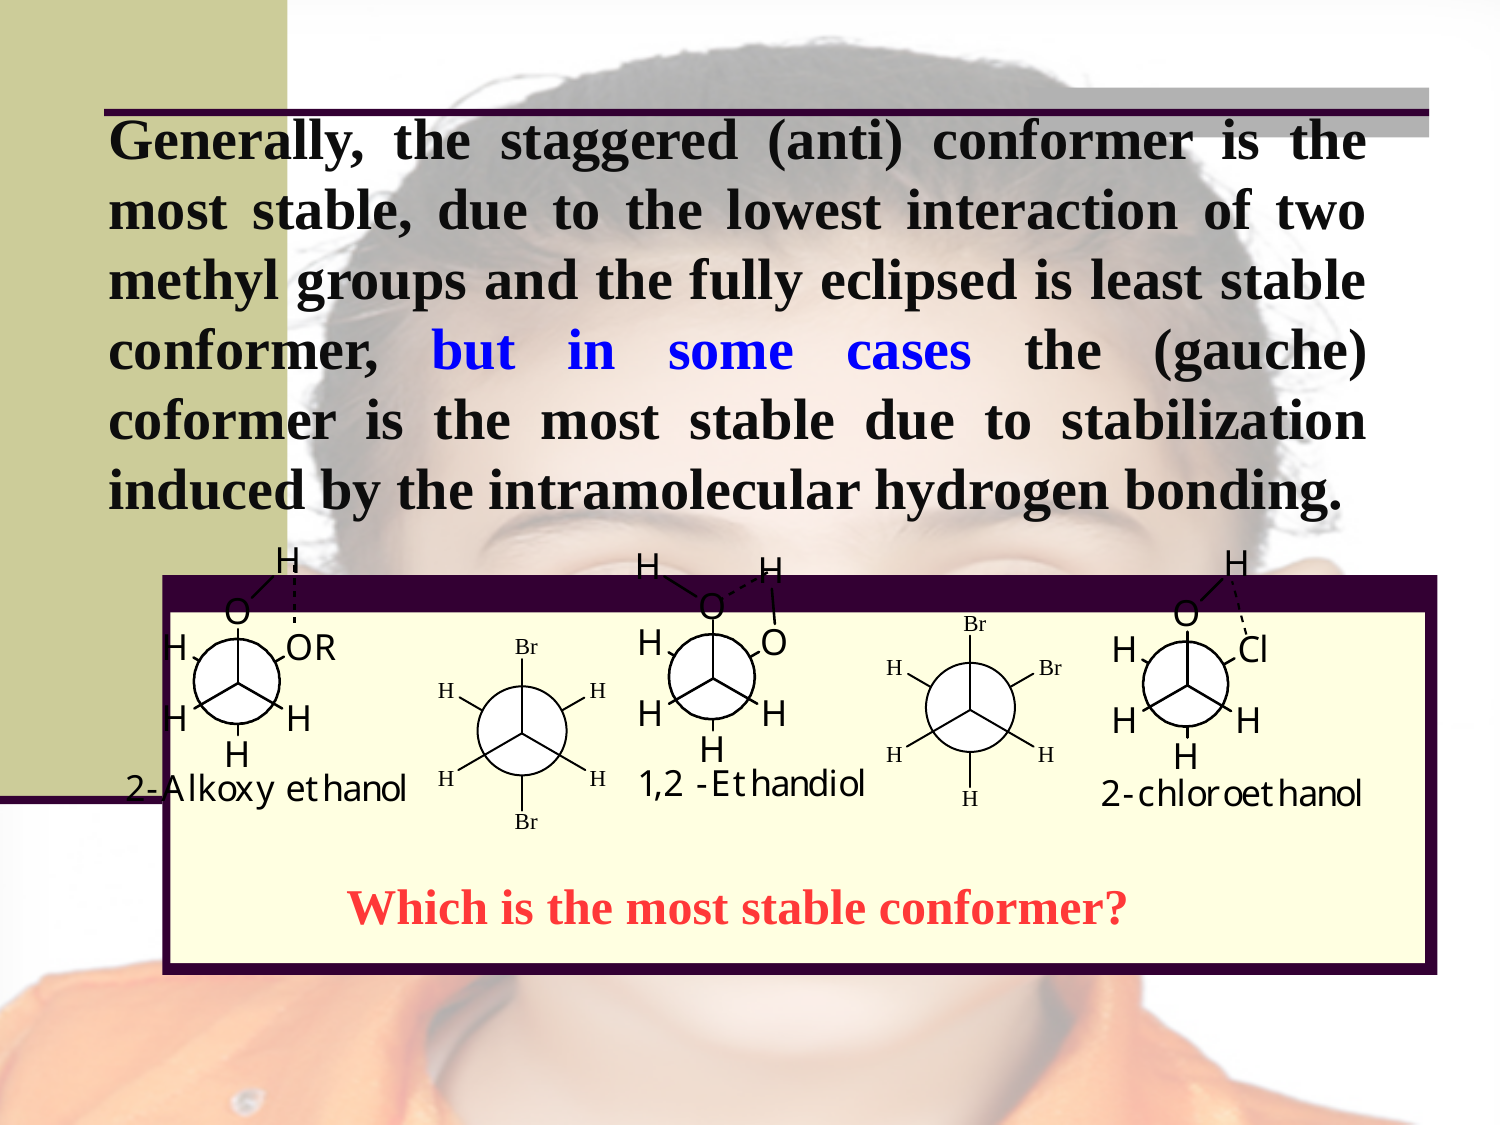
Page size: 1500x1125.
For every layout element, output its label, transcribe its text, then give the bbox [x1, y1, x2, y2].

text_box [116, 538, 1371, 821]
text_box Which is the most stable conformer? [331, 867, 1145, 943]
text_box Generally, the staggered (anti) conformer is the most stable, due to the lowest interaction of two methyl groups and the fully eclipsed is least stable conformer, but in some cases the (gauche) coformer is the most stable due to stabilization induced by the intramolecular hydrogen bonding. [93, 93, 1383, 529]
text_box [881, 609, 1067, 811]
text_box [433, 632, 611, 835]
